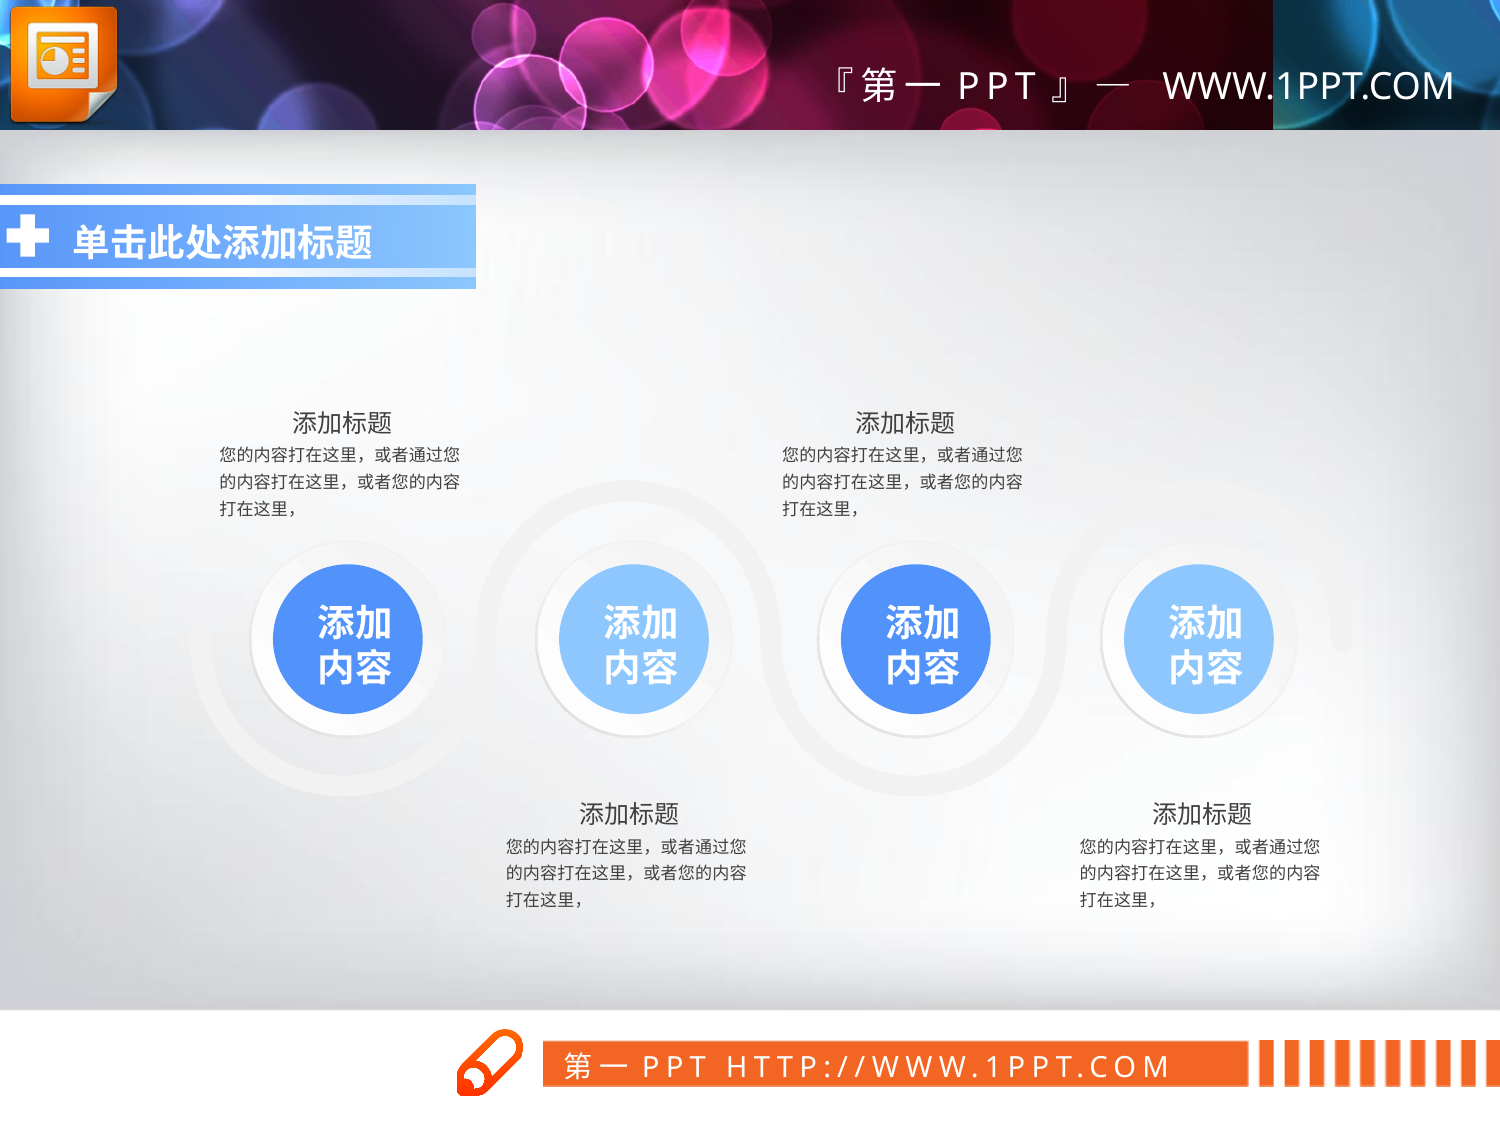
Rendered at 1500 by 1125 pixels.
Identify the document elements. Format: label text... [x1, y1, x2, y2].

text_box [0, 277, 476, 289]
text_box 单击此处添加标题 [57, 211, 390, 272]
text_box [0, 268, 476, 277]
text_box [248, 539, 448, 739]
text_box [816, 539, 1016, 739]
text_box [6, 214, 49, 257]
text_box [770, 392, 1045, 526]
text_box [0, 184, 476, 195]
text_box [199, 490, 1342, 787]
text_box [0, 205, 476, 268]
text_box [207, 392, 483, 526]
picture [0, 0, 1500, 1012]
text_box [534, 539, 734, 739]
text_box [494, 783, 769, 918]
text_box [0, 195, 476, 205]
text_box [1099, 539, 1299, 739]
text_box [1068, 783, 1343, 918]
picture [543, 1040, 1500, 1087]
